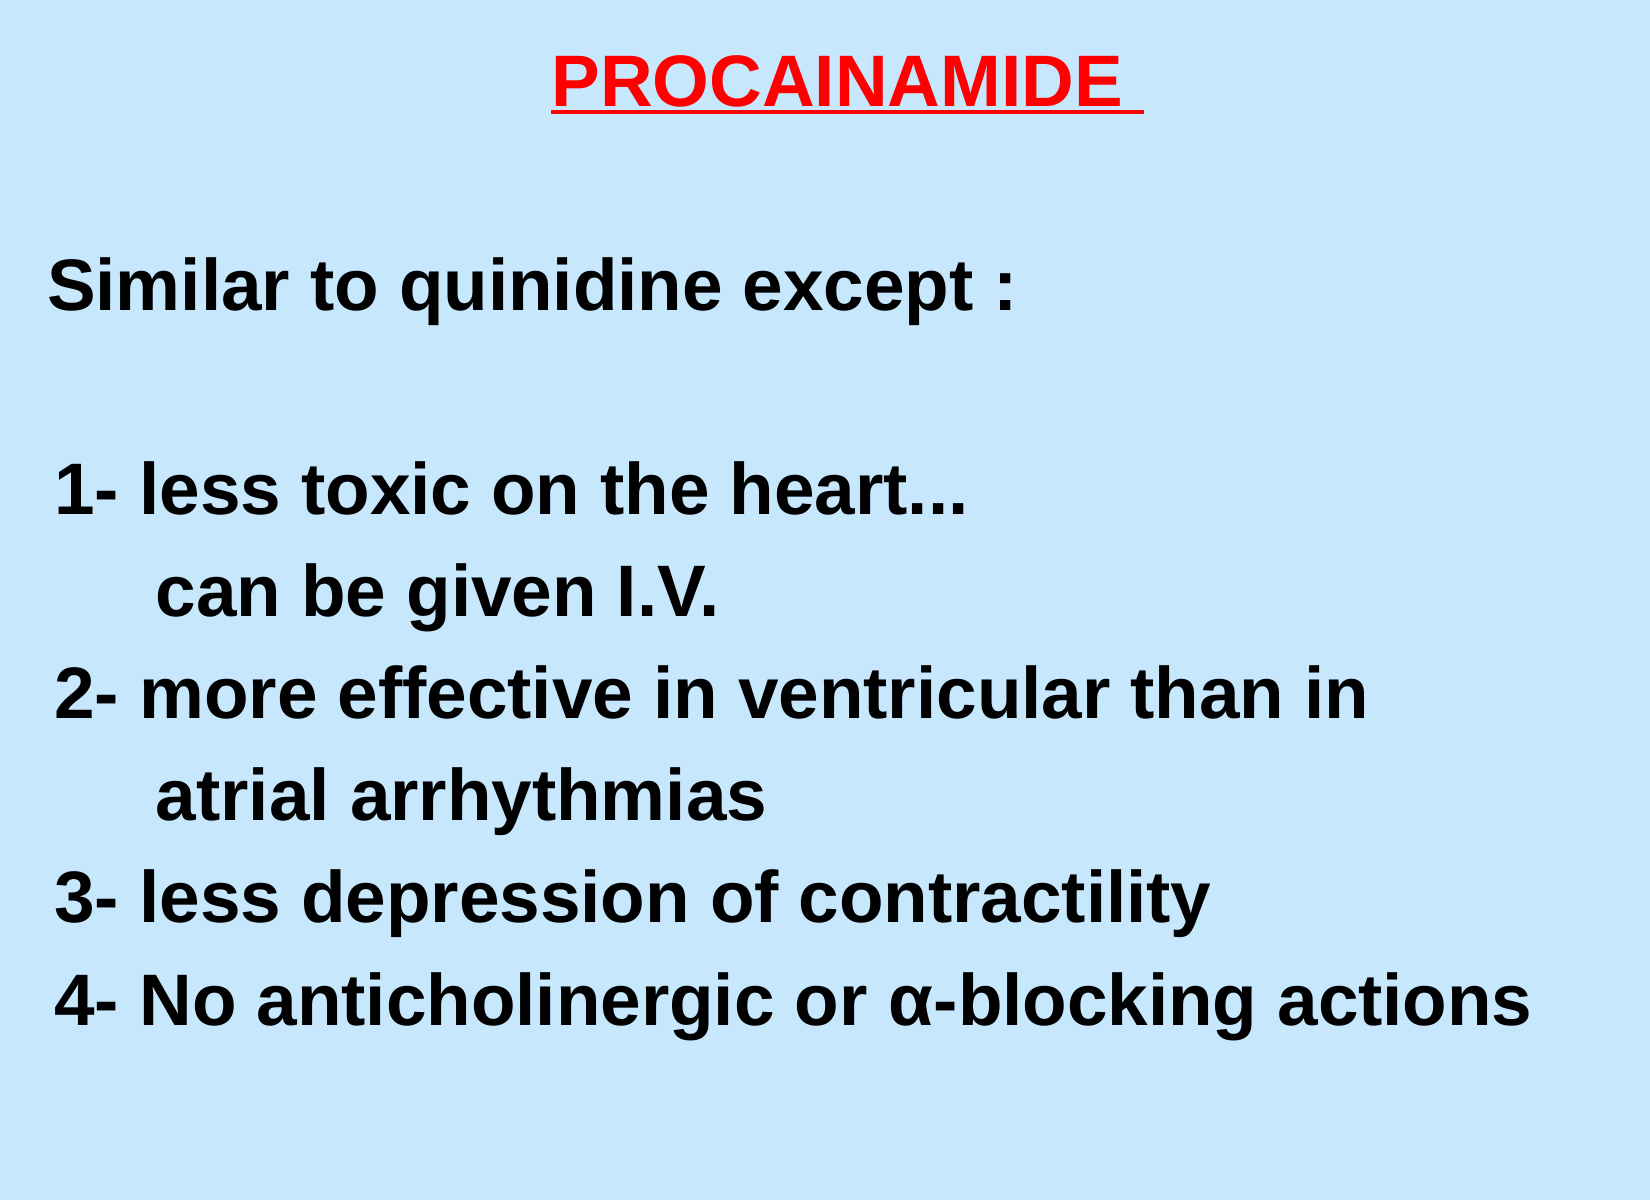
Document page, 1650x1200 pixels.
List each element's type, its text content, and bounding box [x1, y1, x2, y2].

subtitle PROCAINAMIDE Similar to quinidine except : 1- less toxic on the heart... can be given I.V. 2- more effective in ventricular than in atrial arrhythmias 3- less depression of contractility 4- No anticholinergic or α-blocking actions [0, 24, 1648, 1200]
